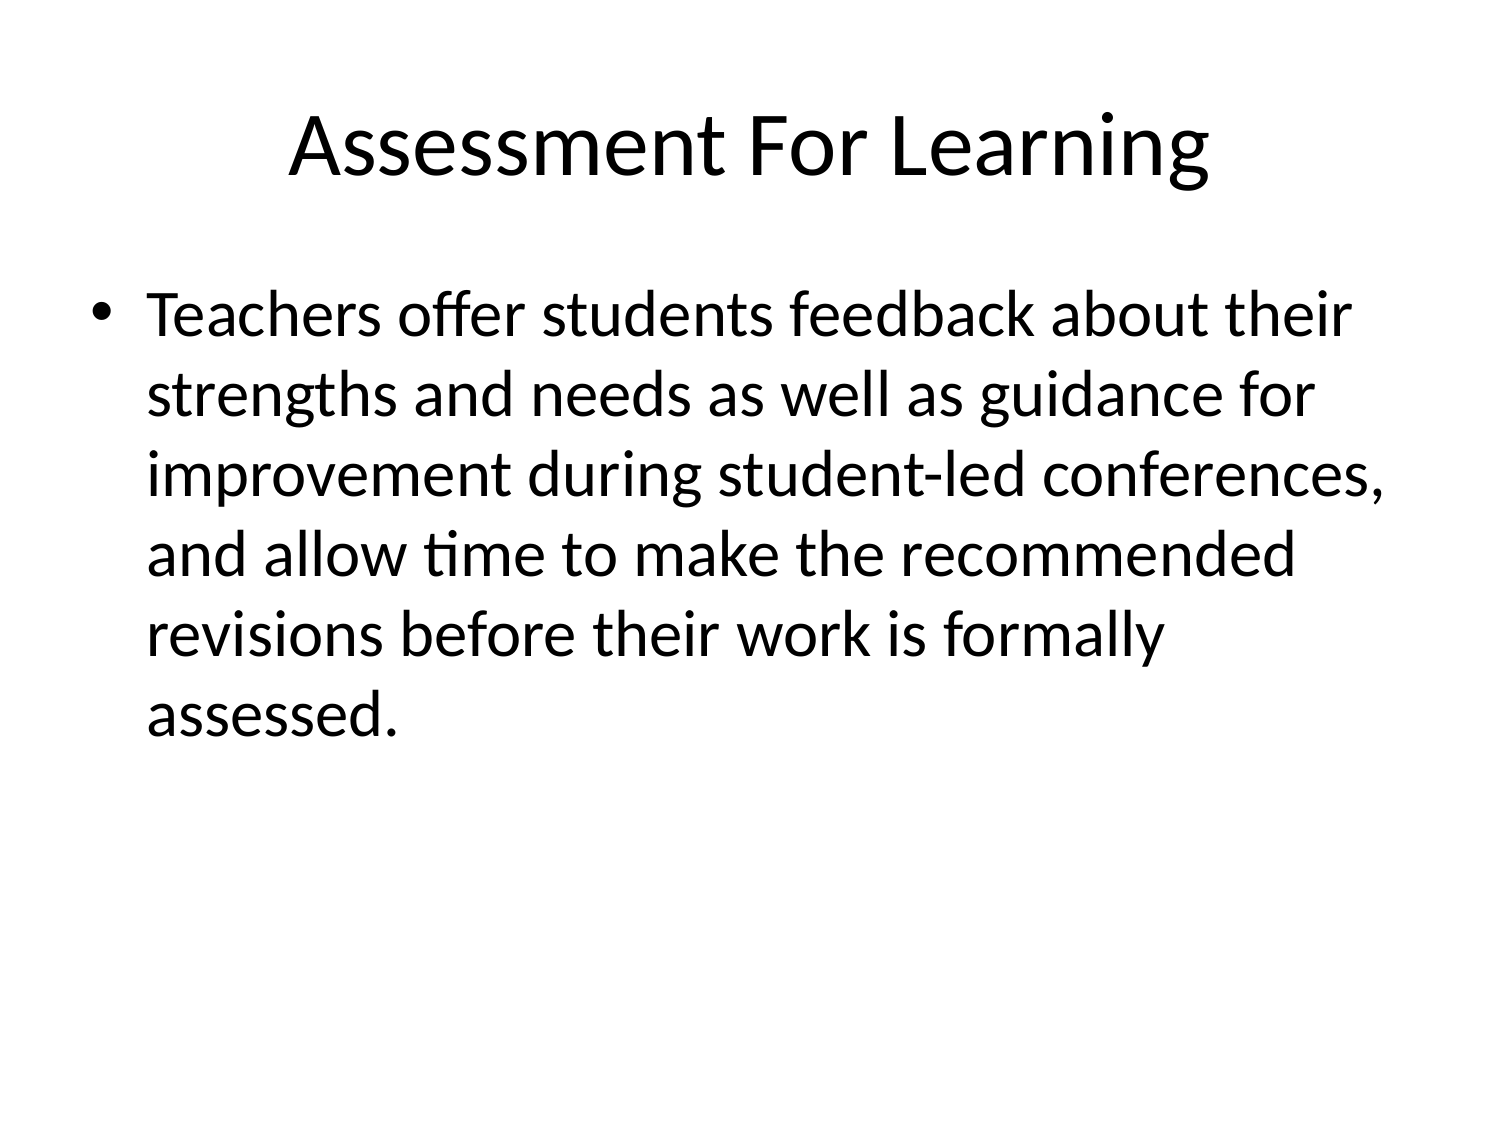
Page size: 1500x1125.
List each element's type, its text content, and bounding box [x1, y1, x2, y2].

list Teachers offer students feedback about their strengths and needs as well as guidance for improvement during student-led conferences, and allow time to make the recommended revisions before their work is formally assessed. [75, 262, 1425, 1005]
title Assessment For Learning [75, 45, 1425, 233]
